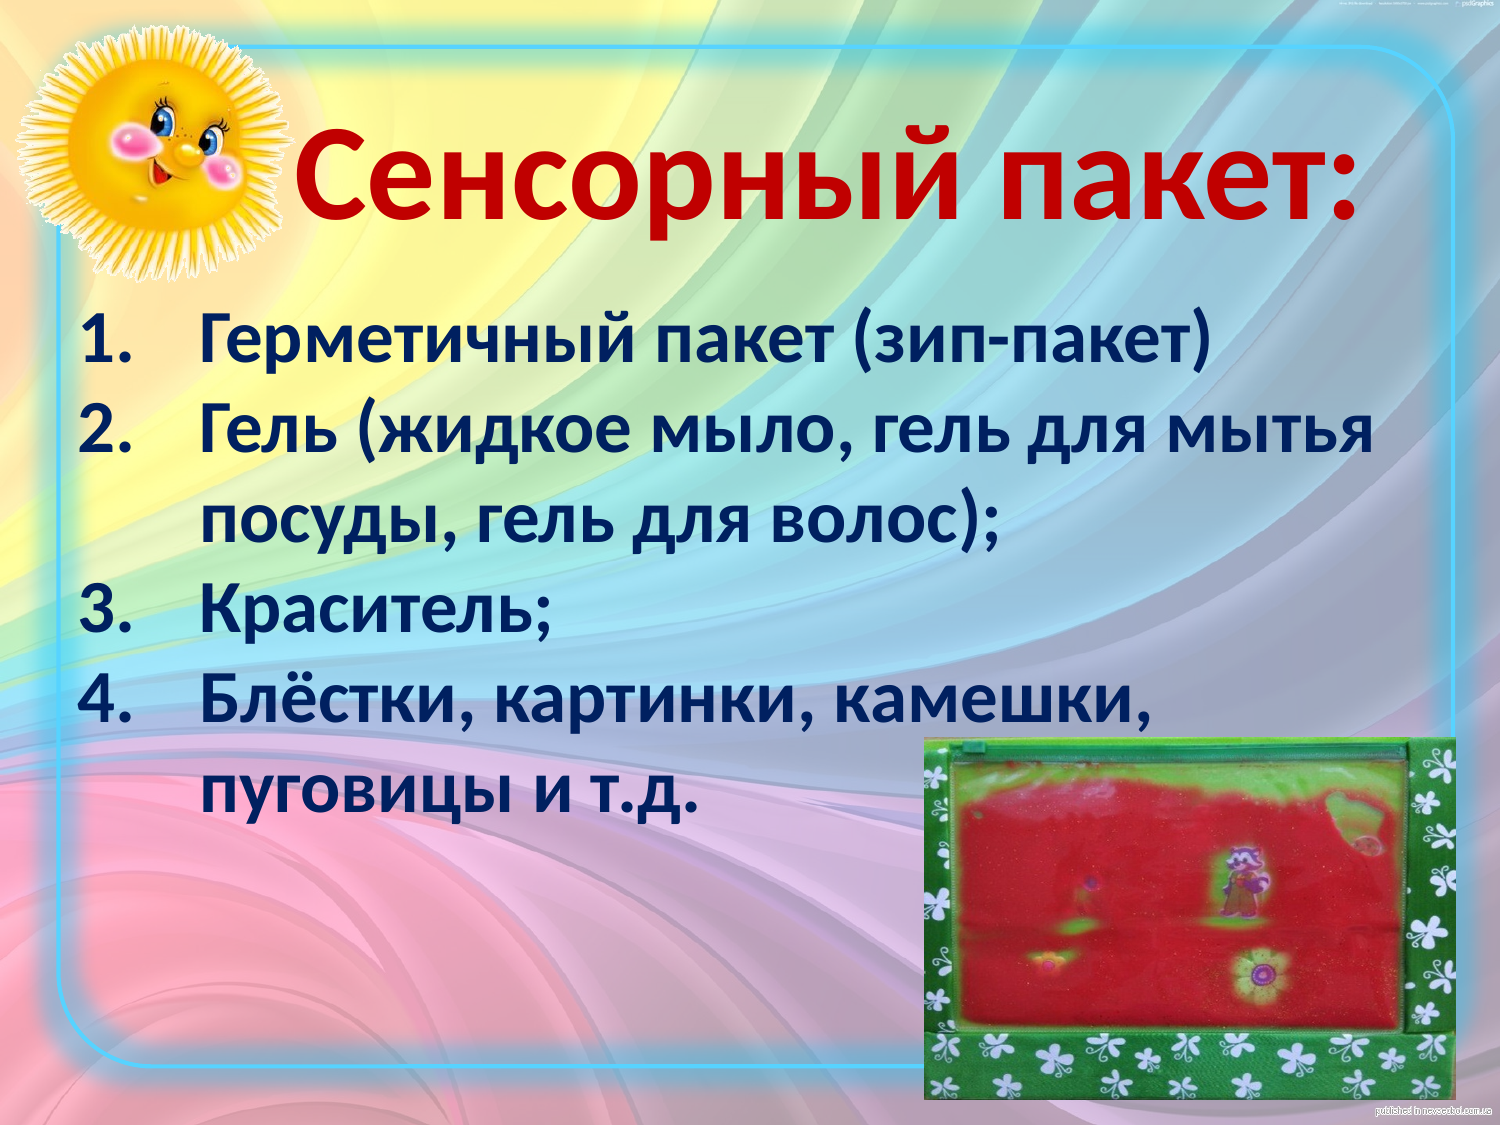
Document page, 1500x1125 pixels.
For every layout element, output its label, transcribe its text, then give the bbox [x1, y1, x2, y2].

text_box Сенсорный пакет: Герметичный пакет (зип-пакет) Гель (жидкое мыло, гель для мытья посуды, гель для волос); Краситель; Блёстки, картинки, камешки, пуговицы и т.д. [62, 75, 1413, 1000]
picture [924, 737, 1456, 1101]
picture [11, 11, 340, 340]
